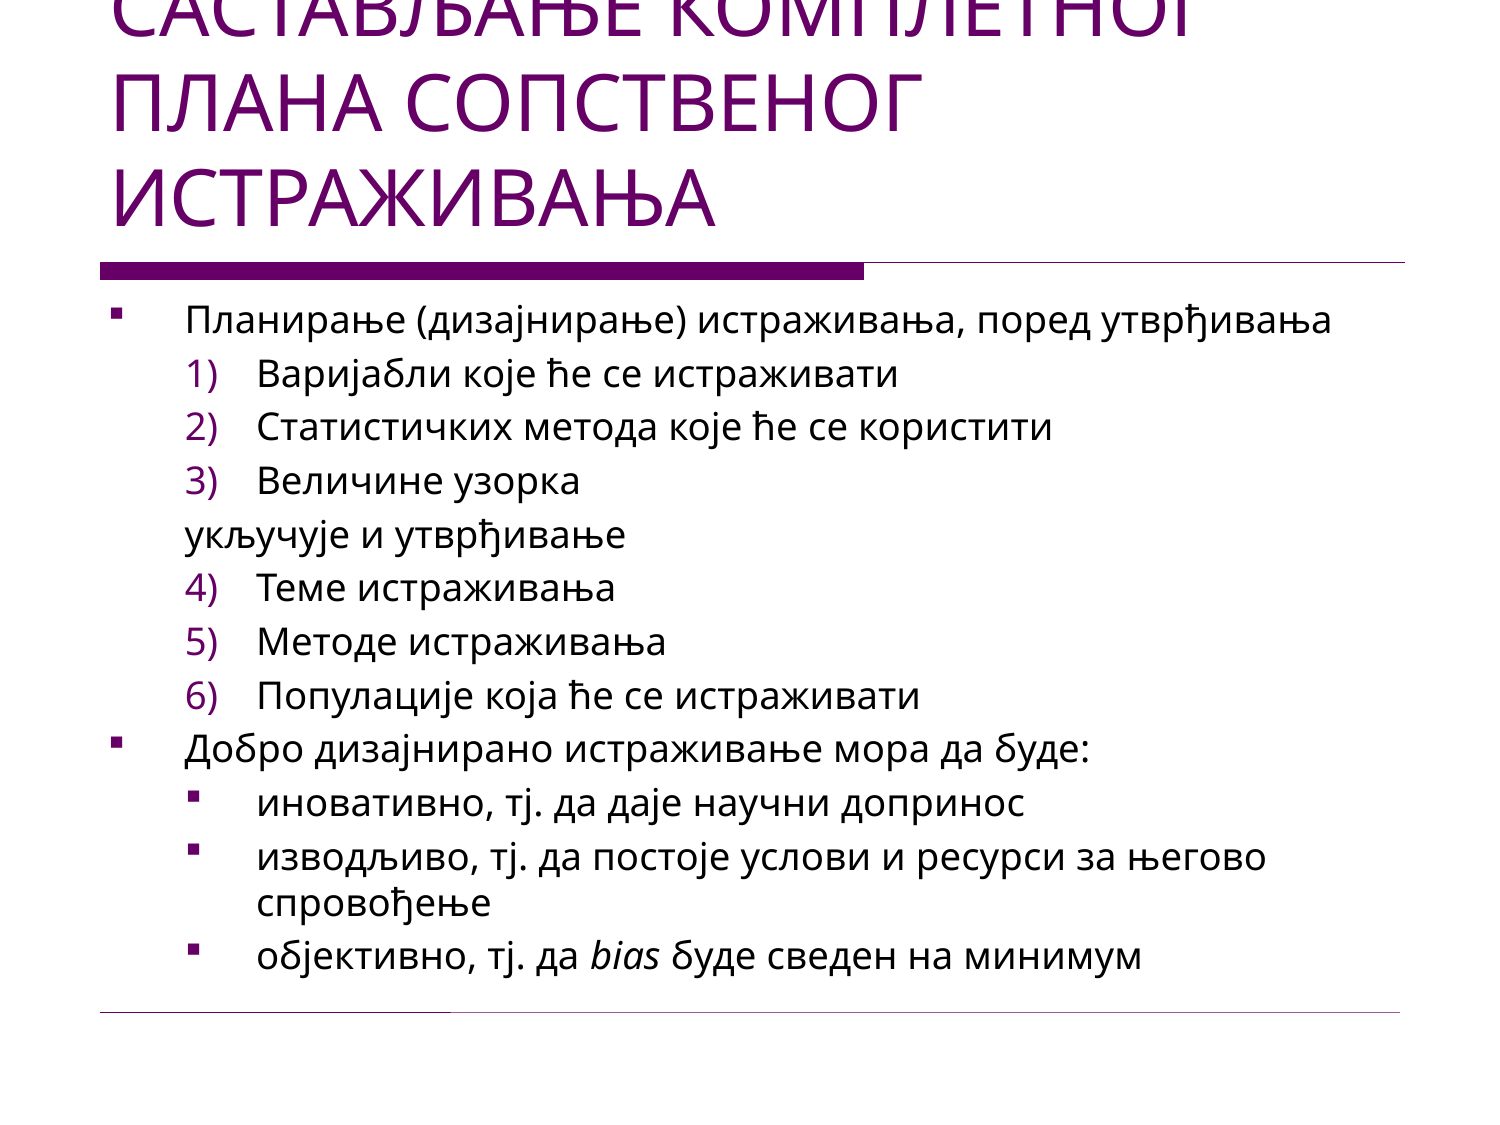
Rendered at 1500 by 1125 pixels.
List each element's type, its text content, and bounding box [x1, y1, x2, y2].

title САСТАВЉАЊЕ КОМПЛЕТНОГ ПЛАНА СОПСТВЕНОГ ИСТРАЖИВАЊА [93, 49, 1476, 250]
list Планирање (дизајнирање) истраживања, поред утврђивања Варијабли које ће се истраживати Статистичких метода које ће се користити Величине узорка укључује и утврђивање Теме истраживања Методе истраживања Популације која ће се истраживати Добро дизајнирано истраживање мора да буде: иновативно, тј. да даје научни допринос изводљиво, тј. да постоје услови и ресурси за његово спровођење објективно, тј. да bias буде сведен на минимум [92, 287, 1413, 988]
